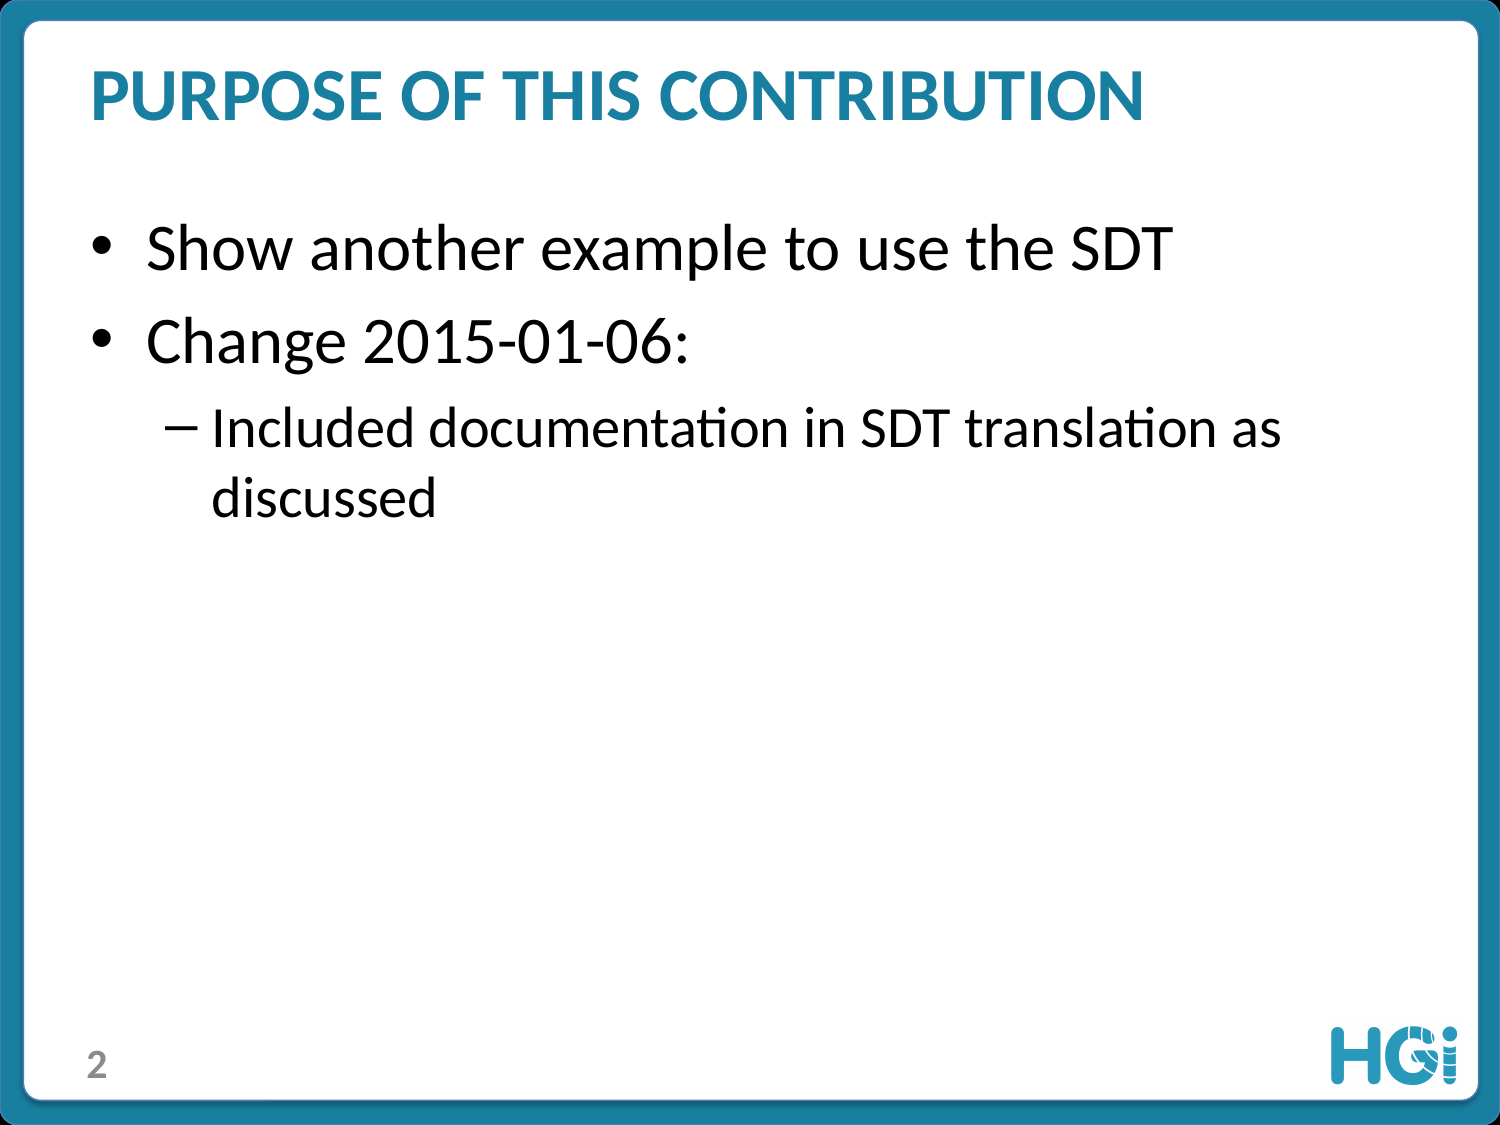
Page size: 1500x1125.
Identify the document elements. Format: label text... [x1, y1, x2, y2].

picture [1326, 1020, 1465, 1089]
title Purpose of this contribution [75, 45, 1425, 196]
text_box Show another example to use the SDT Change 2015-01-06: Included documentation in SDT translation as discussed [74, 196, 1447, 1018]
